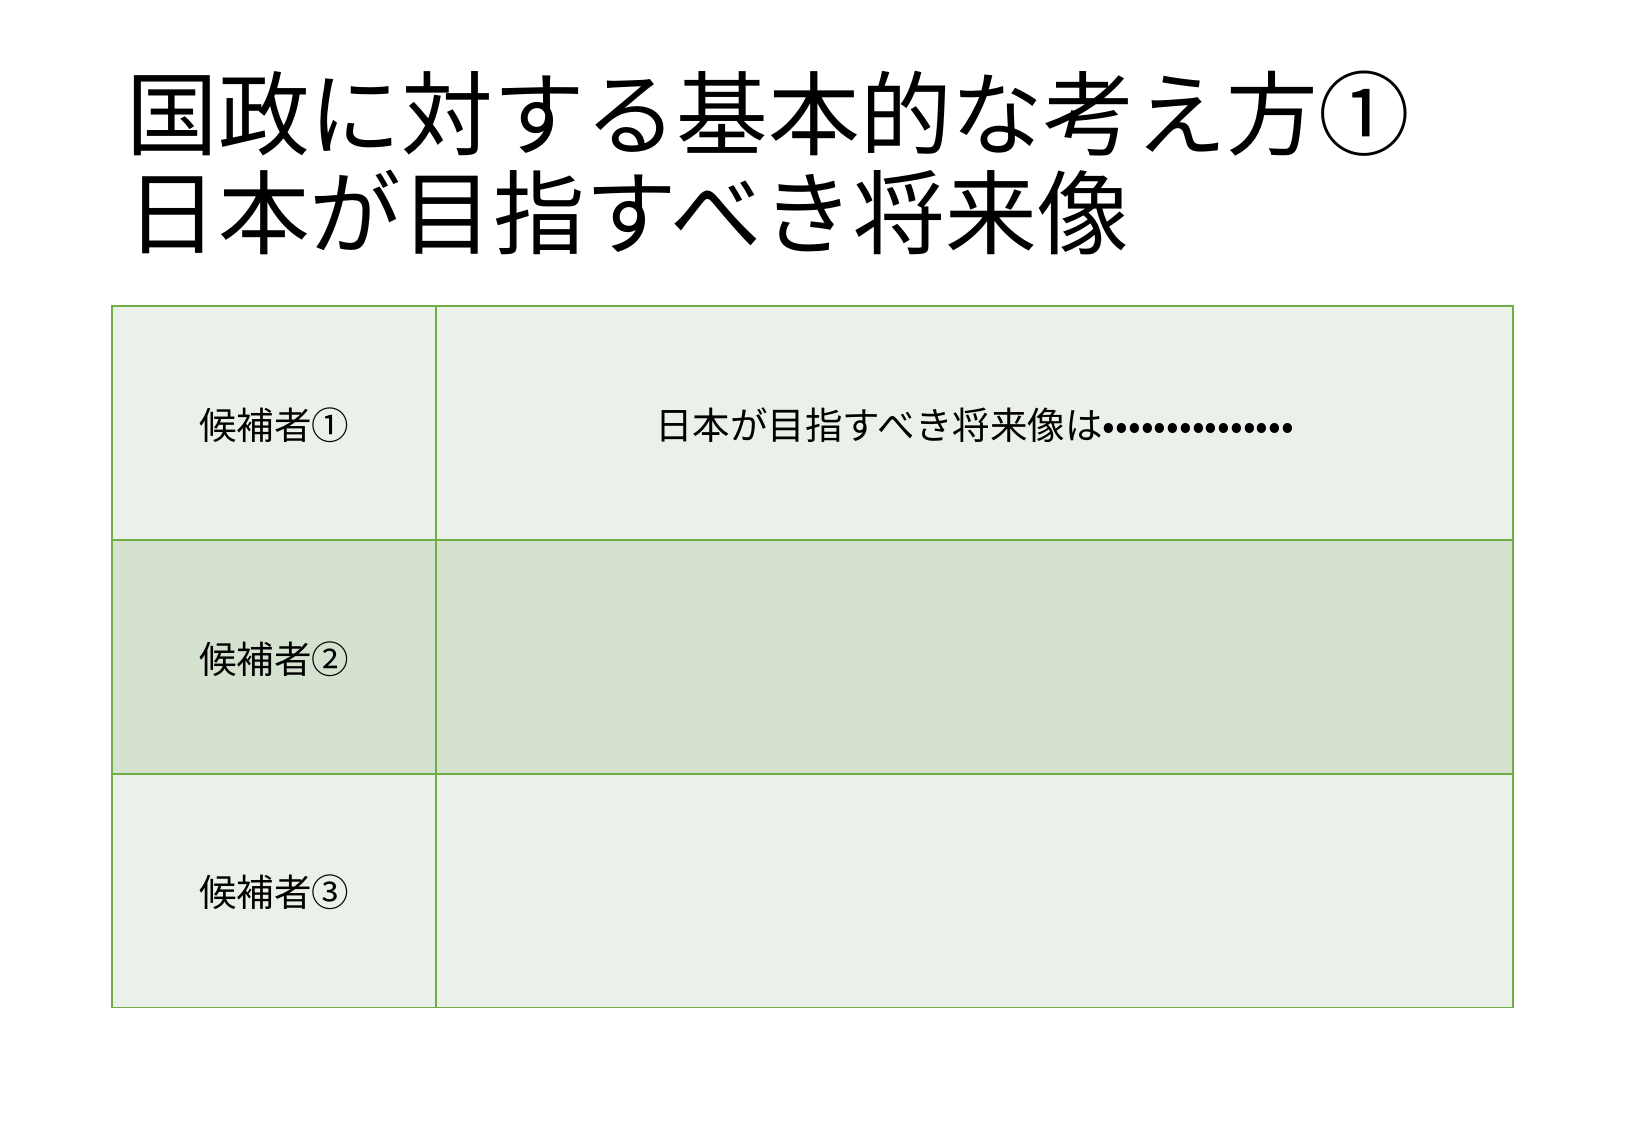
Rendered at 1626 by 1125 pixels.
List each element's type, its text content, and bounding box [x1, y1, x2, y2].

table_cell 候補者③ [113, 775, 435, 1007]
table_cell [437, 541, 1512, 773]
table_header 候補者① [113, 307, 435, 539]
title 国政に対する基本的な考え方① 日本が目指すべき将来像 [111, 59, 1514, 278]
table_header 日本が目指すべき将来像は・・・・・・・・・・・・・・・ [437, 307, 1512, 539]
table_cell [437, 775, 1512, 1007]
table_cell 候補者② [113, 541, 435, 773]
